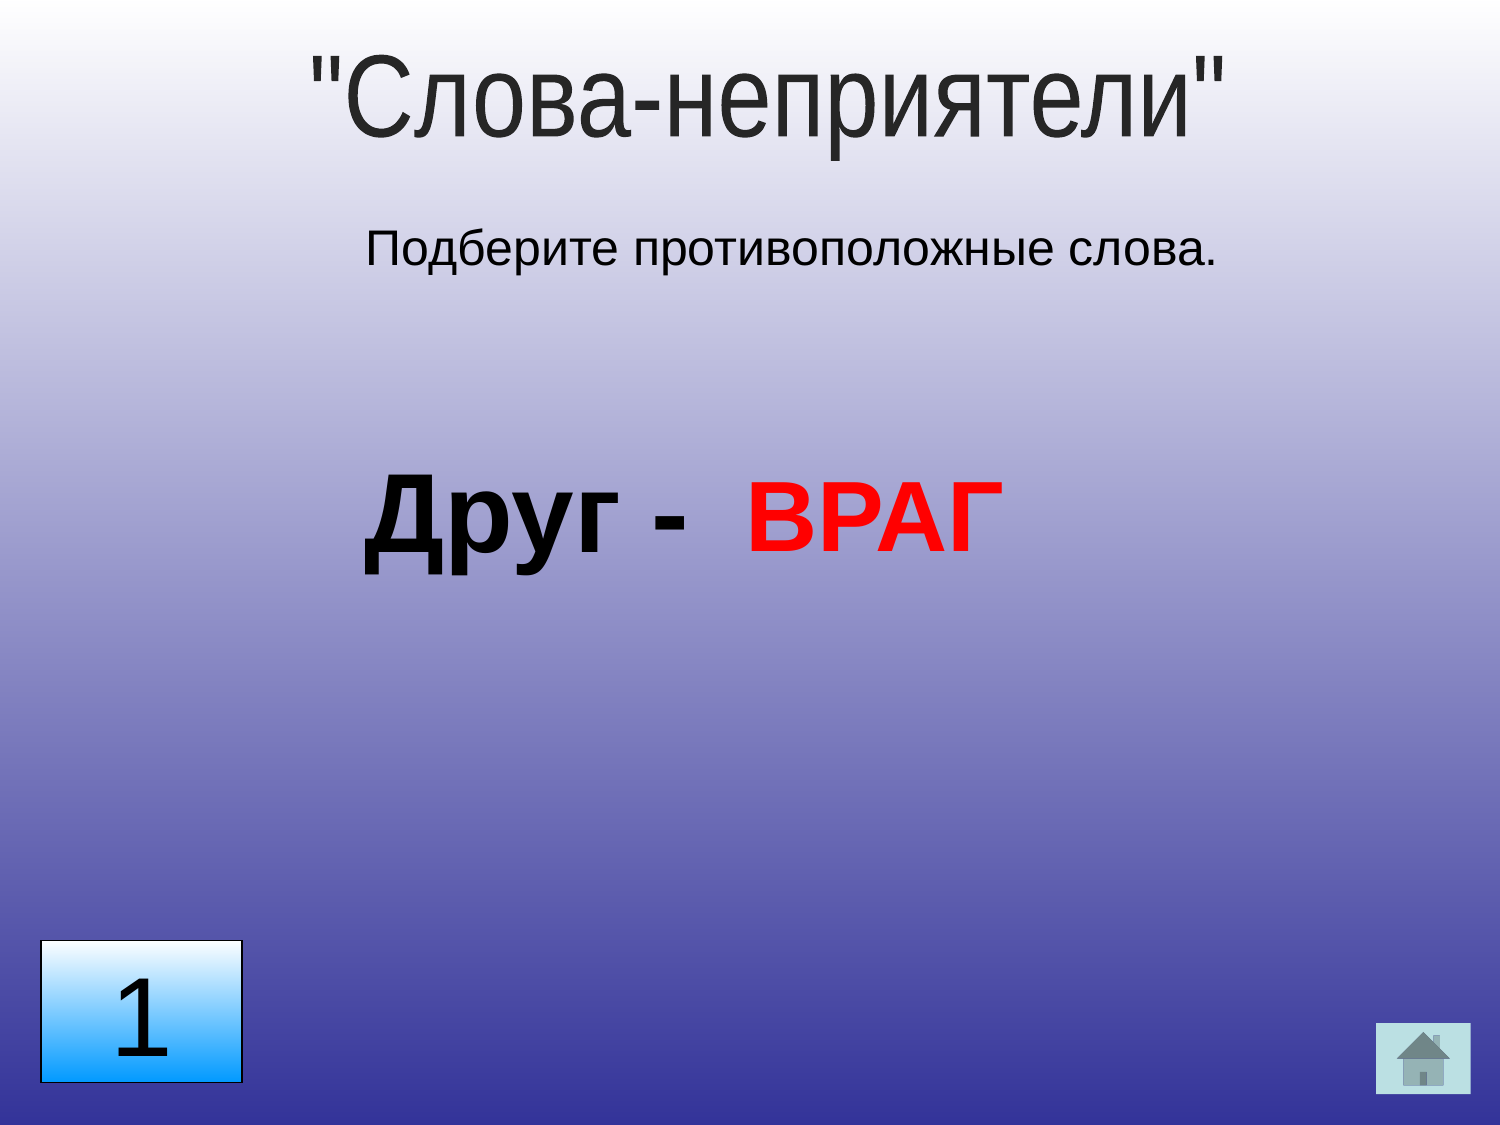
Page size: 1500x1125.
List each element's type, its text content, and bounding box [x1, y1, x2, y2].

text_box Подберите противоположные слова. [351, 208, 1235, 403]
text_box ВРАГ [730, 444, 1020, 579]
text_box Друг - [349, 432, 705, 583]
text_box 1 [41, 940, 242, 1083]
text_box [1376, 1023, 1471, 1095]
